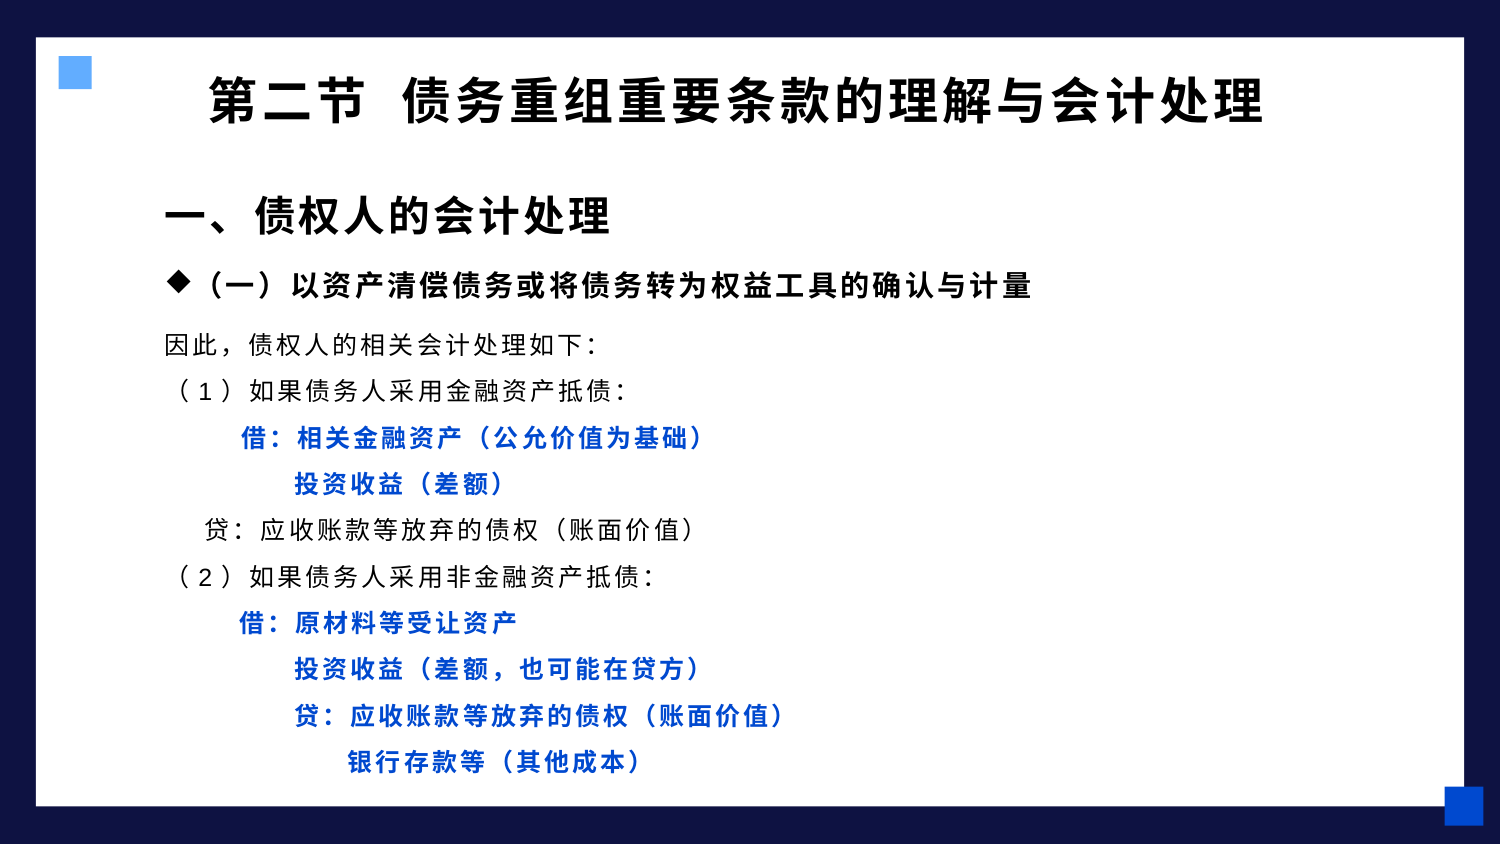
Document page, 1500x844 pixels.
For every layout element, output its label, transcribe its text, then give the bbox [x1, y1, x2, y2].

title 第二节 债务重组重要条款的理解与会计处理 [141, 48, 1327, 138]
list 一、债权人的会计处理 （一）以资产清偿债务或将债务转为权益工具的确认与计量 因此，债权人的相关会计处理如下： （1）如果债务人采用金融资产抵债： 借：相关金融资产（公允价值为基础） 投资收益（差额） 贷：应收账款等放弃的债权（账面价值） （2）如果债务人采用非金融资产抵债： 借：原材料等受让资产 投资收益（差额，也可能在贷方） 贷：应收账款等放弃的债权（账面价值） 银行存款等（其他成本） [147, 179, 1376, 604]
